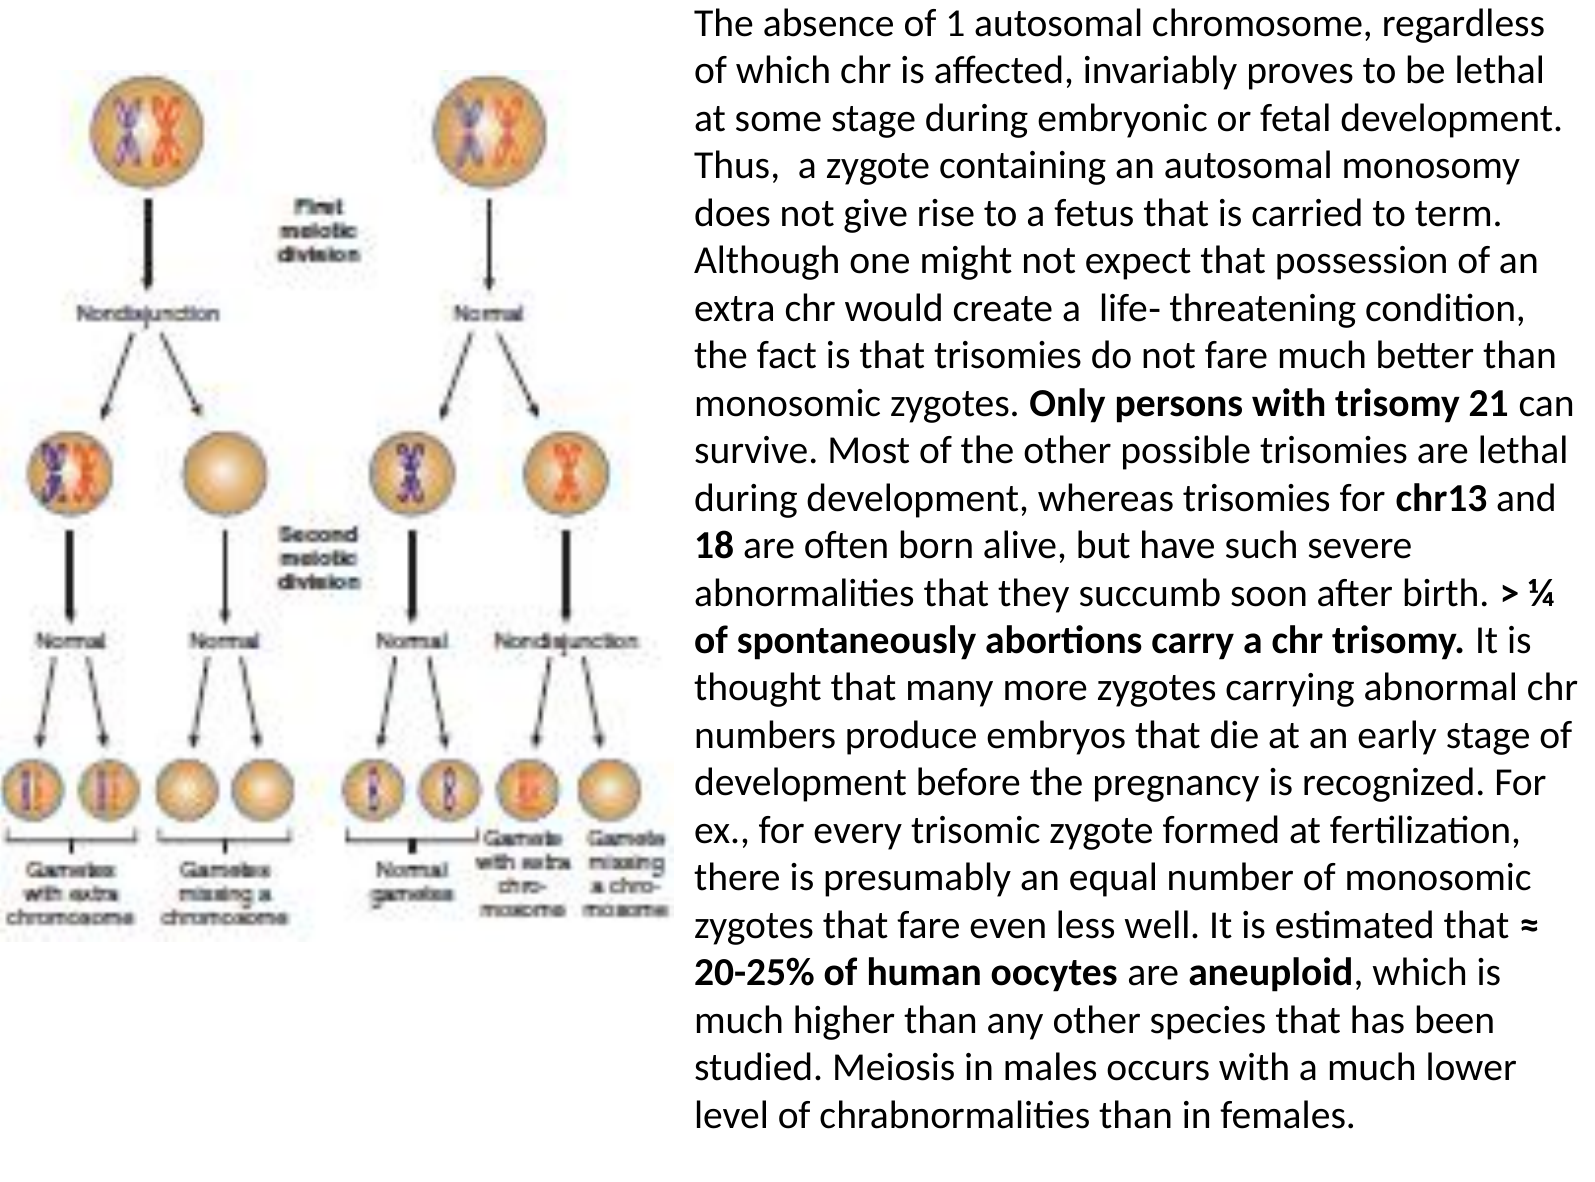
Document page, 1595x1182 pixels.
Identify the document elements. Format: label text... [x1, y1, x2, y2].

picture [0, 70, 674, 942]
text_box The absence of 1 autosomal chromosome, regardless of which chr is affected, invariably proves to be lethal at some stage during embryonic or fetal development. Thus, a zygote containing an autosomal monosomy does not give rise to a fetus that is carried to term. Although one might not expect that possession of an extra chr would create a life‐ threatening condition, the fact is that trisomies do not fare much better than monosomic zygotes. Only persons with trisomy 21 can survive. Most of the other possible trisomies are lethal during development, whereas trisomies for chr13 and 18 are often born alive, but have such severe abnormalities that they succumb soon after birth. > ¼ of spontaneously abortions carry a chr trisomy. It is thought that many more zygotes carrying abnormal chr numbers produce embryos that die at an early stage of development before the pregnancy is recognized. For ex., for every trisomic zygote formed at fertilization, there is presumably an equal number of monosomic zygotes that fare even less well. It is estimated that ≈ 20-25% of human oocytes are aneuploid, which is much higher than any other species that has been studied. Meiosis in males occurs with a much lower level of chrabnormalities than in females. [679, 0, 1595, 1144]
